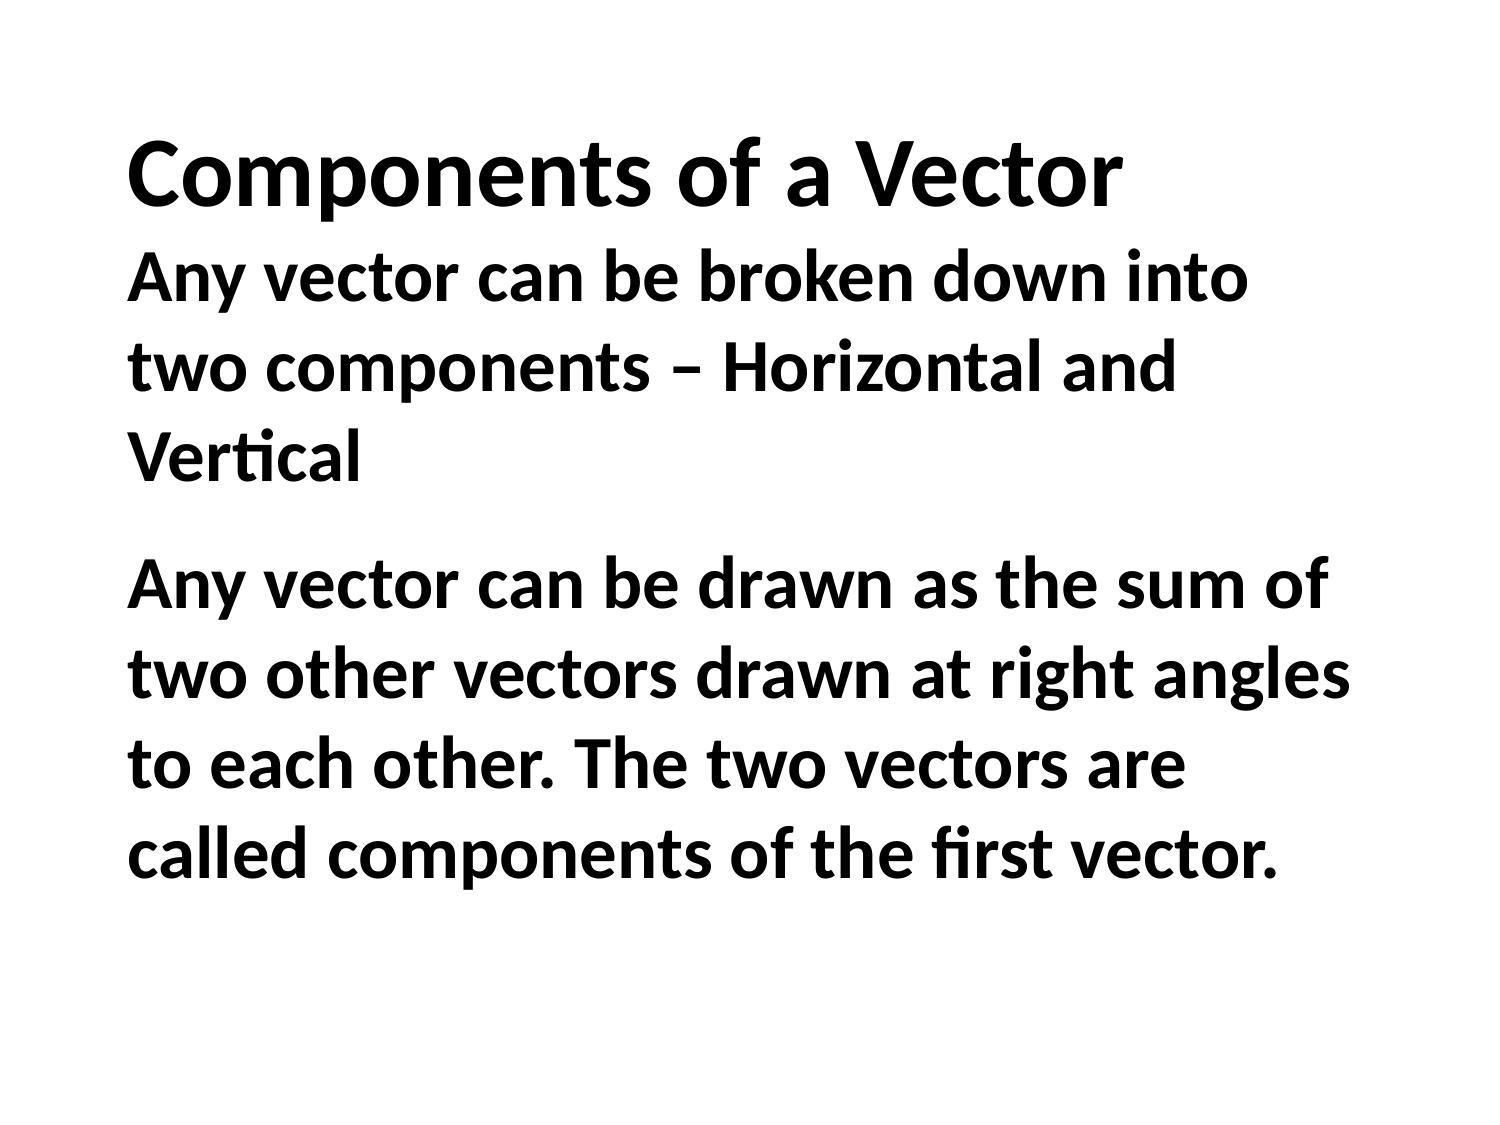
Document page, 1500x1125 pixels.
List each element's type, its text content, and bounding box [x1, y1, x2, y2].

text_box Components of a Vector Any vector can be broken down into two components – Horizontal and Vertical Any vector can be drawn as the sum of two other vectors drawn at right angles to each other. The two vectors are called components of the first vector. [112, 98, 1388, 901]
